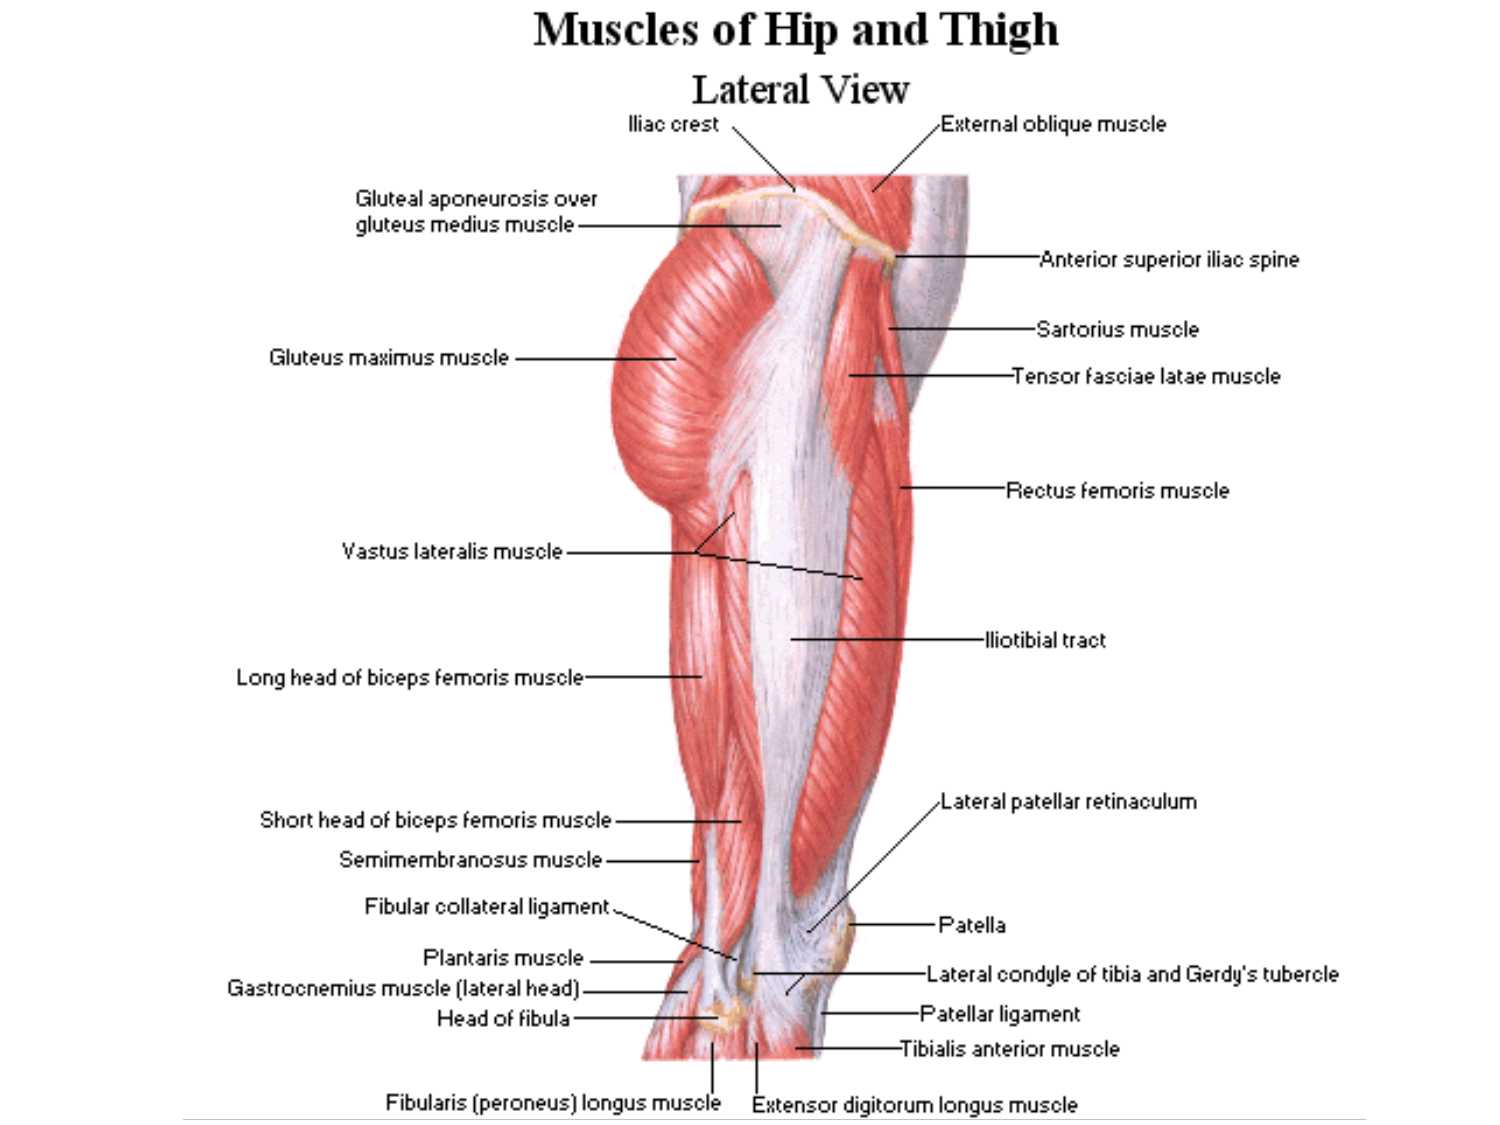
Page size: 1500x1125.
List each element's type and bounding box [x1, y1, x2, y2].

picture [182, 0, 1367, 1120]
